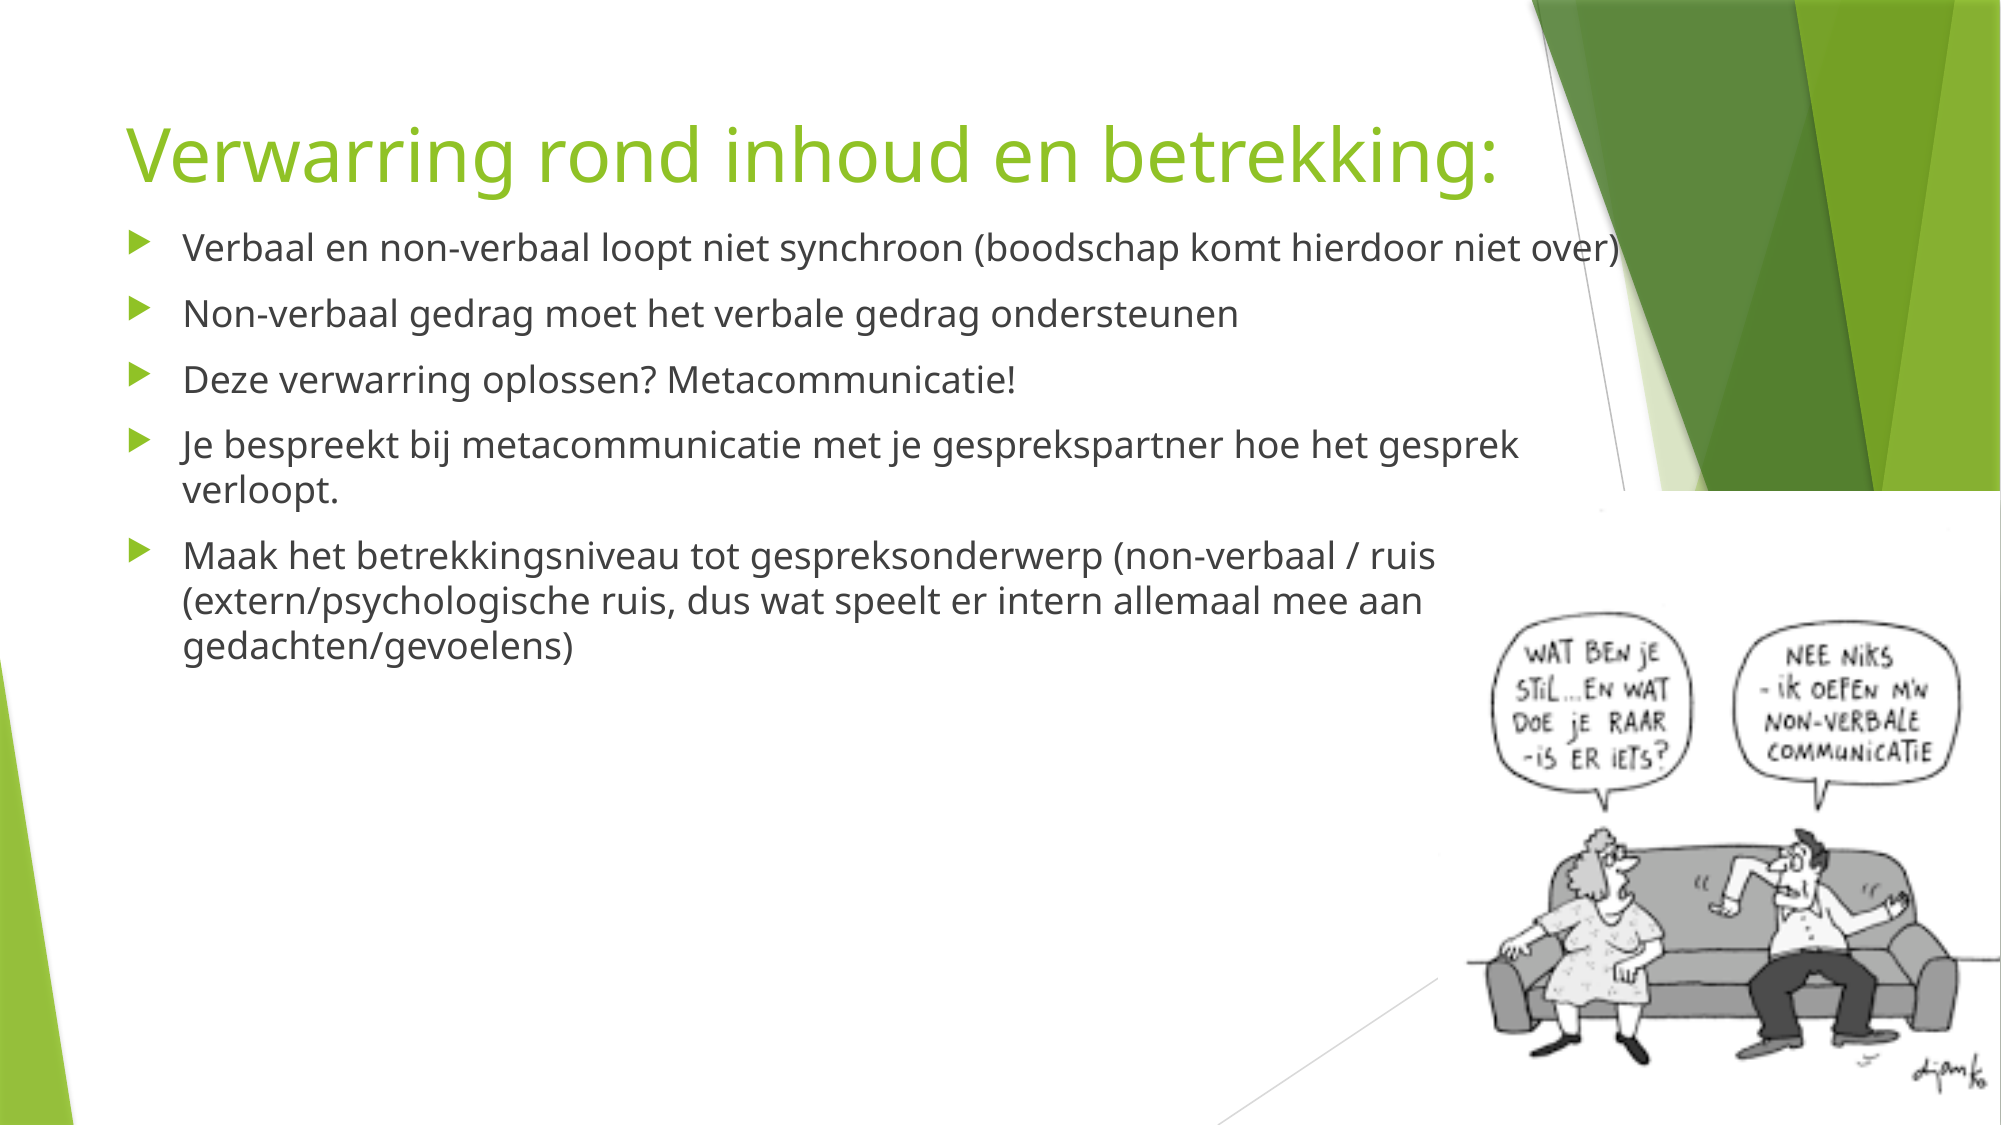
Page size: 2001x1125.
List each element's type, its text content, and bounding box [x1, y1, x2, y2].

picture [1437, 490, 2000, 1125]
list Verbaal en non-verbaal loopt niet synchroon (boodschap komt hierdoor niet over) Non-verbaal gedrag moet het verbale gedrag ondersteunen Deze verwarring oplossen? Metacommunicatie! Je bespreekt bij metacommunicatie met je gesprekspartner hoe het gesprek verloopt. Maak het betrekkingsniveau tot gespreksonderwerp (non-verbaal / ruis (extern/psychologische ruis, dus wat speelt er intern allemaal mee aan gedachten/gevoelens) [111, 216, 1663, 992]
title Verwarring rond inhoud en betrekking: [111, 99, 1522, 216]
